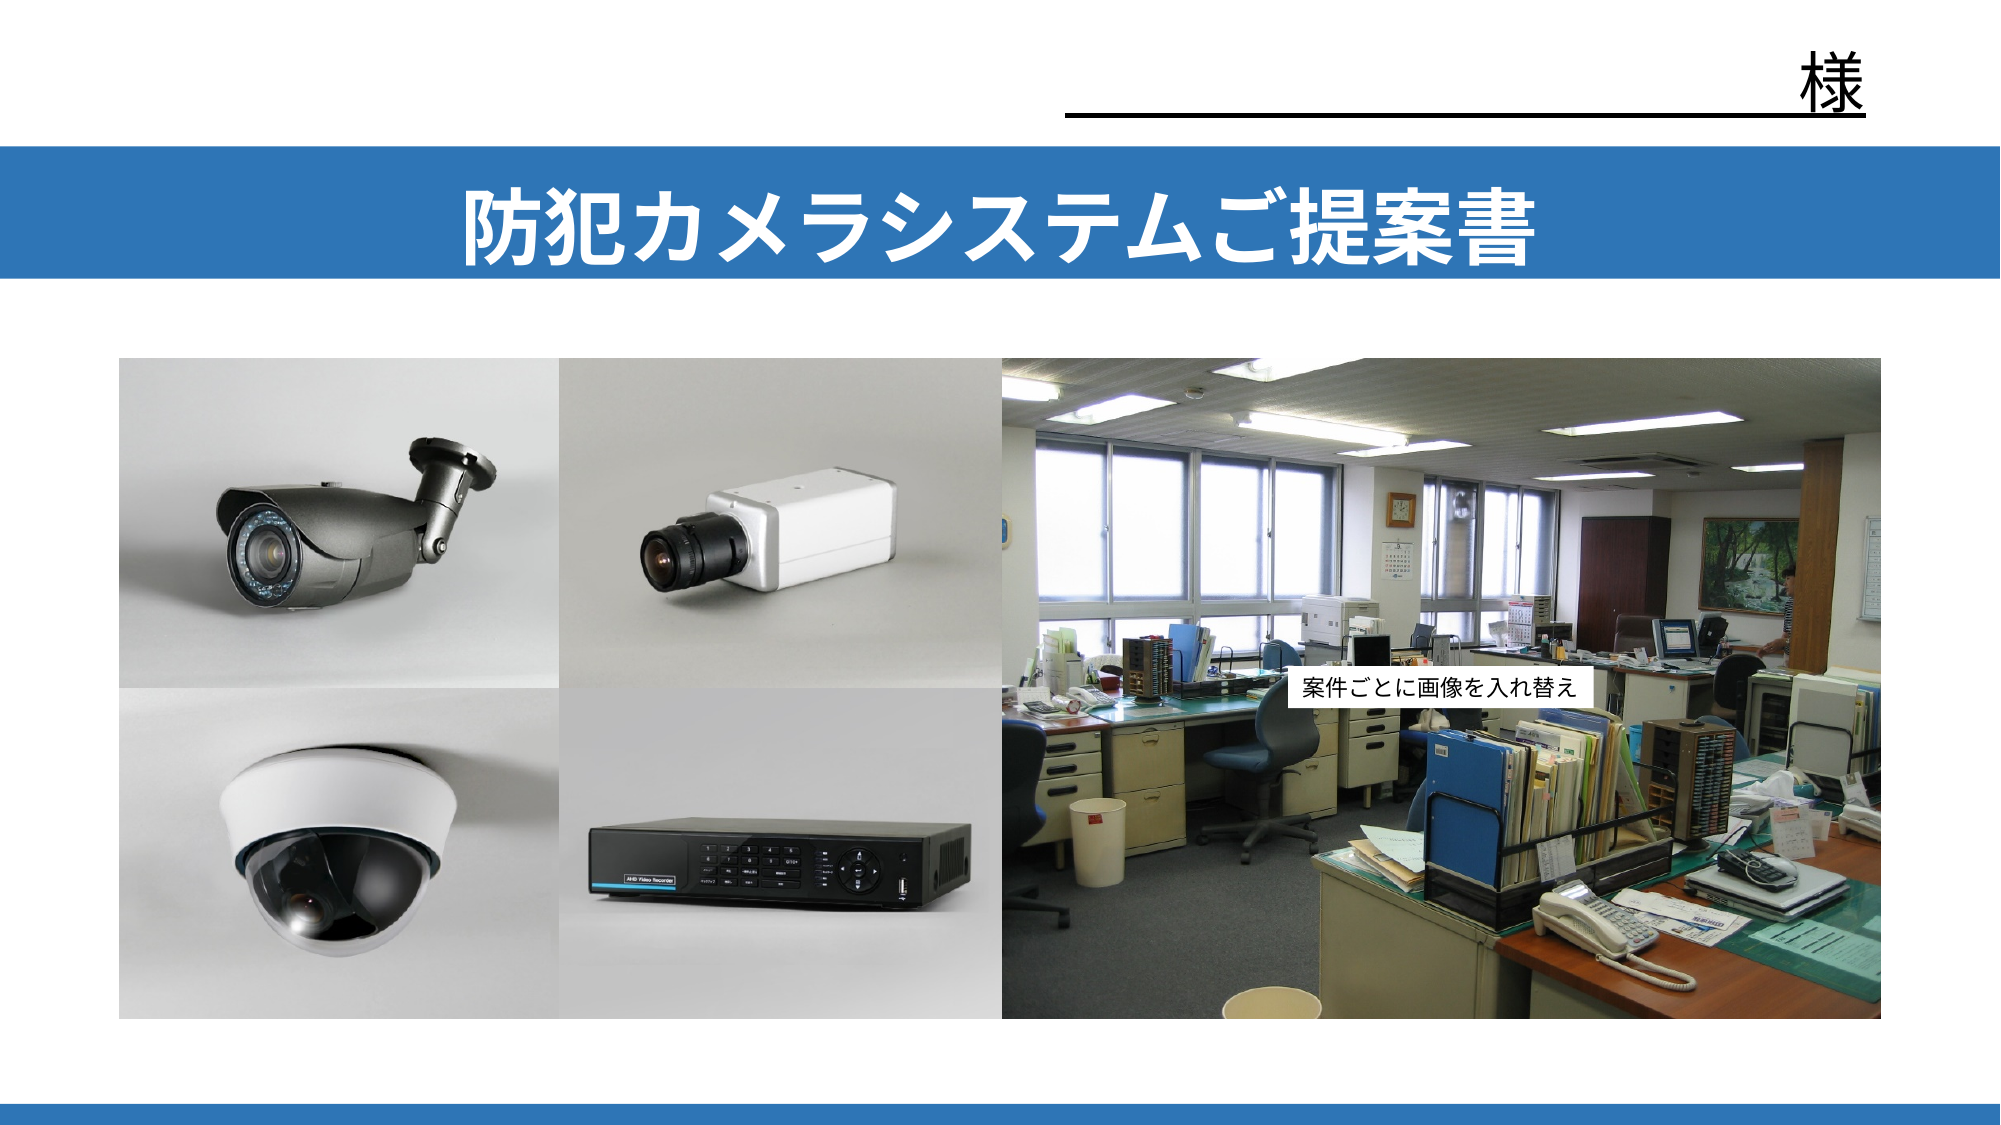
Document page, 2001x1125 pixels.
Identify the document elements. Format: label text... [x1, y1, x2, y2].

text_box 様 [647, 26, 1881, 147]
picture [119, 358, 1881, 1019]
text_box [0, 1103, 2000, 1125]
text_box [0, 145, 2000, 280]
text_box 防犯カメラシステムご提案書 [446, 167, 1554, 283]
